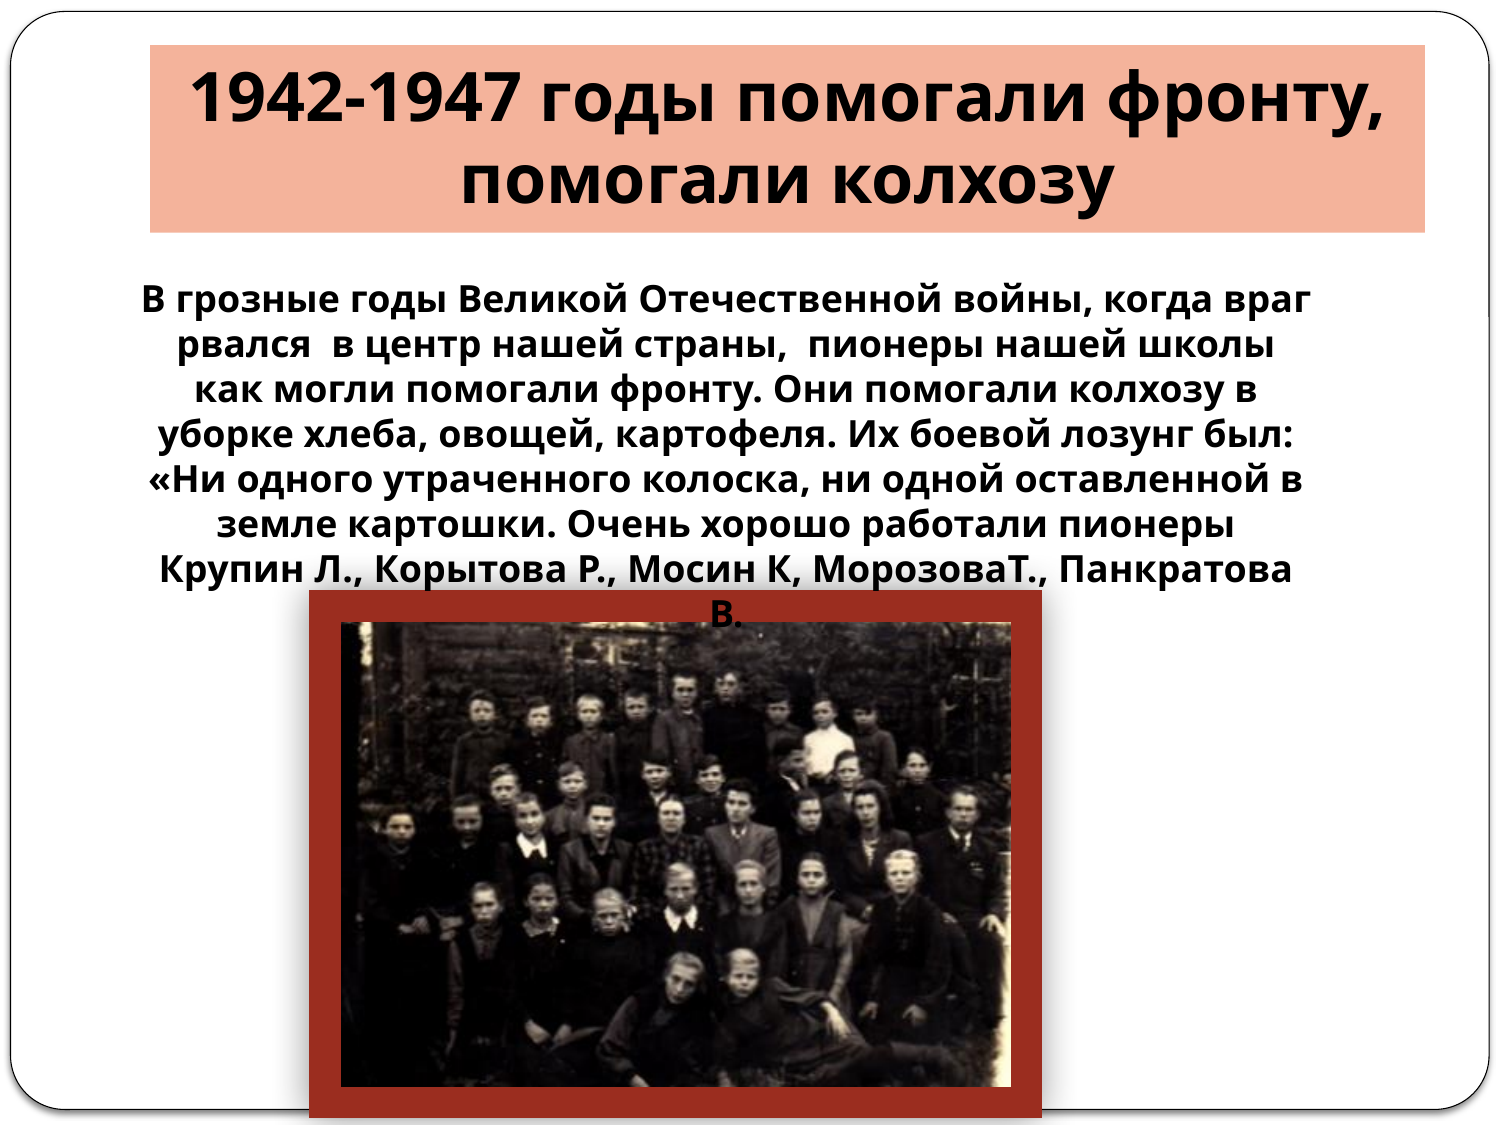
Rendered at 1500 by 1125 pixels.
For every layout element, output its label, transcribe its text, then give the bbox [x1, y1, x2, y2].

title 1942-1947 годы помогали фронту, помогали колхозу [150, 45, 1425, 233]
text_box В грозные годы Великой Отечественной войны, когда враг рвался в центр нашей страны, пионеры нашей школы как могли помогали фронту. Они помогали колхозу в уборке хлеба, овощей, картофеля. Их боевой лозунг был: «Ни одного утраченного колоска, ни одной оставленной в земле картошки. Очень хорошо работали пионеры Крупин Л., Корытова Р., Мосин К, МорозоваТ., Панкратова В. [123, 267, 1329, 643]
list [340, 621, 1011, 1087]
